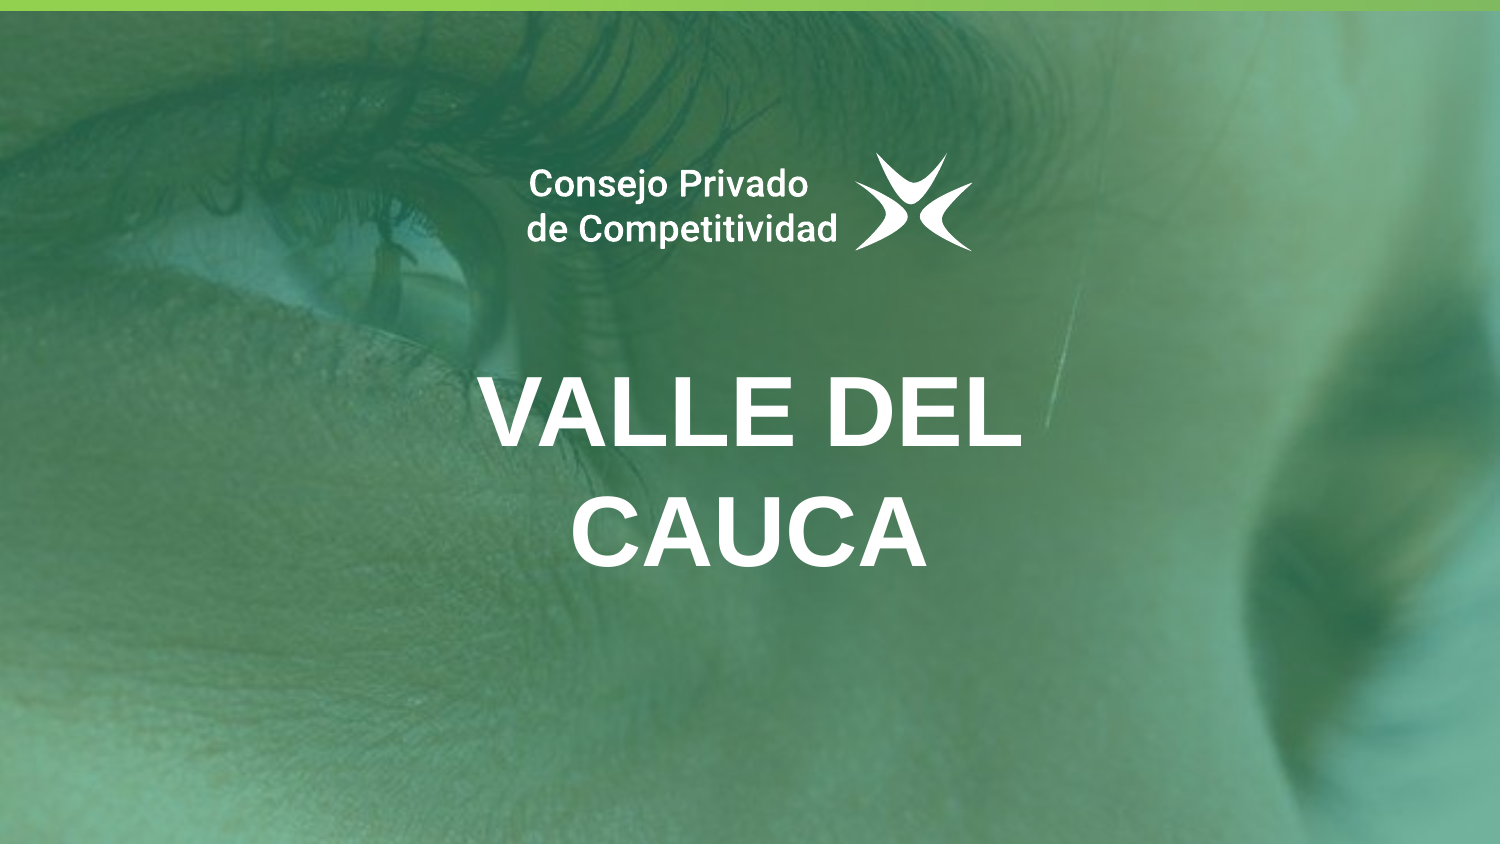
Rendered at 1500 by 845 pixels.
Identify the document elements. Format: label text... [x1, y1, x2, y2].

text_box VALLE DEL CAUCA [341, 339, 1159, 505]
